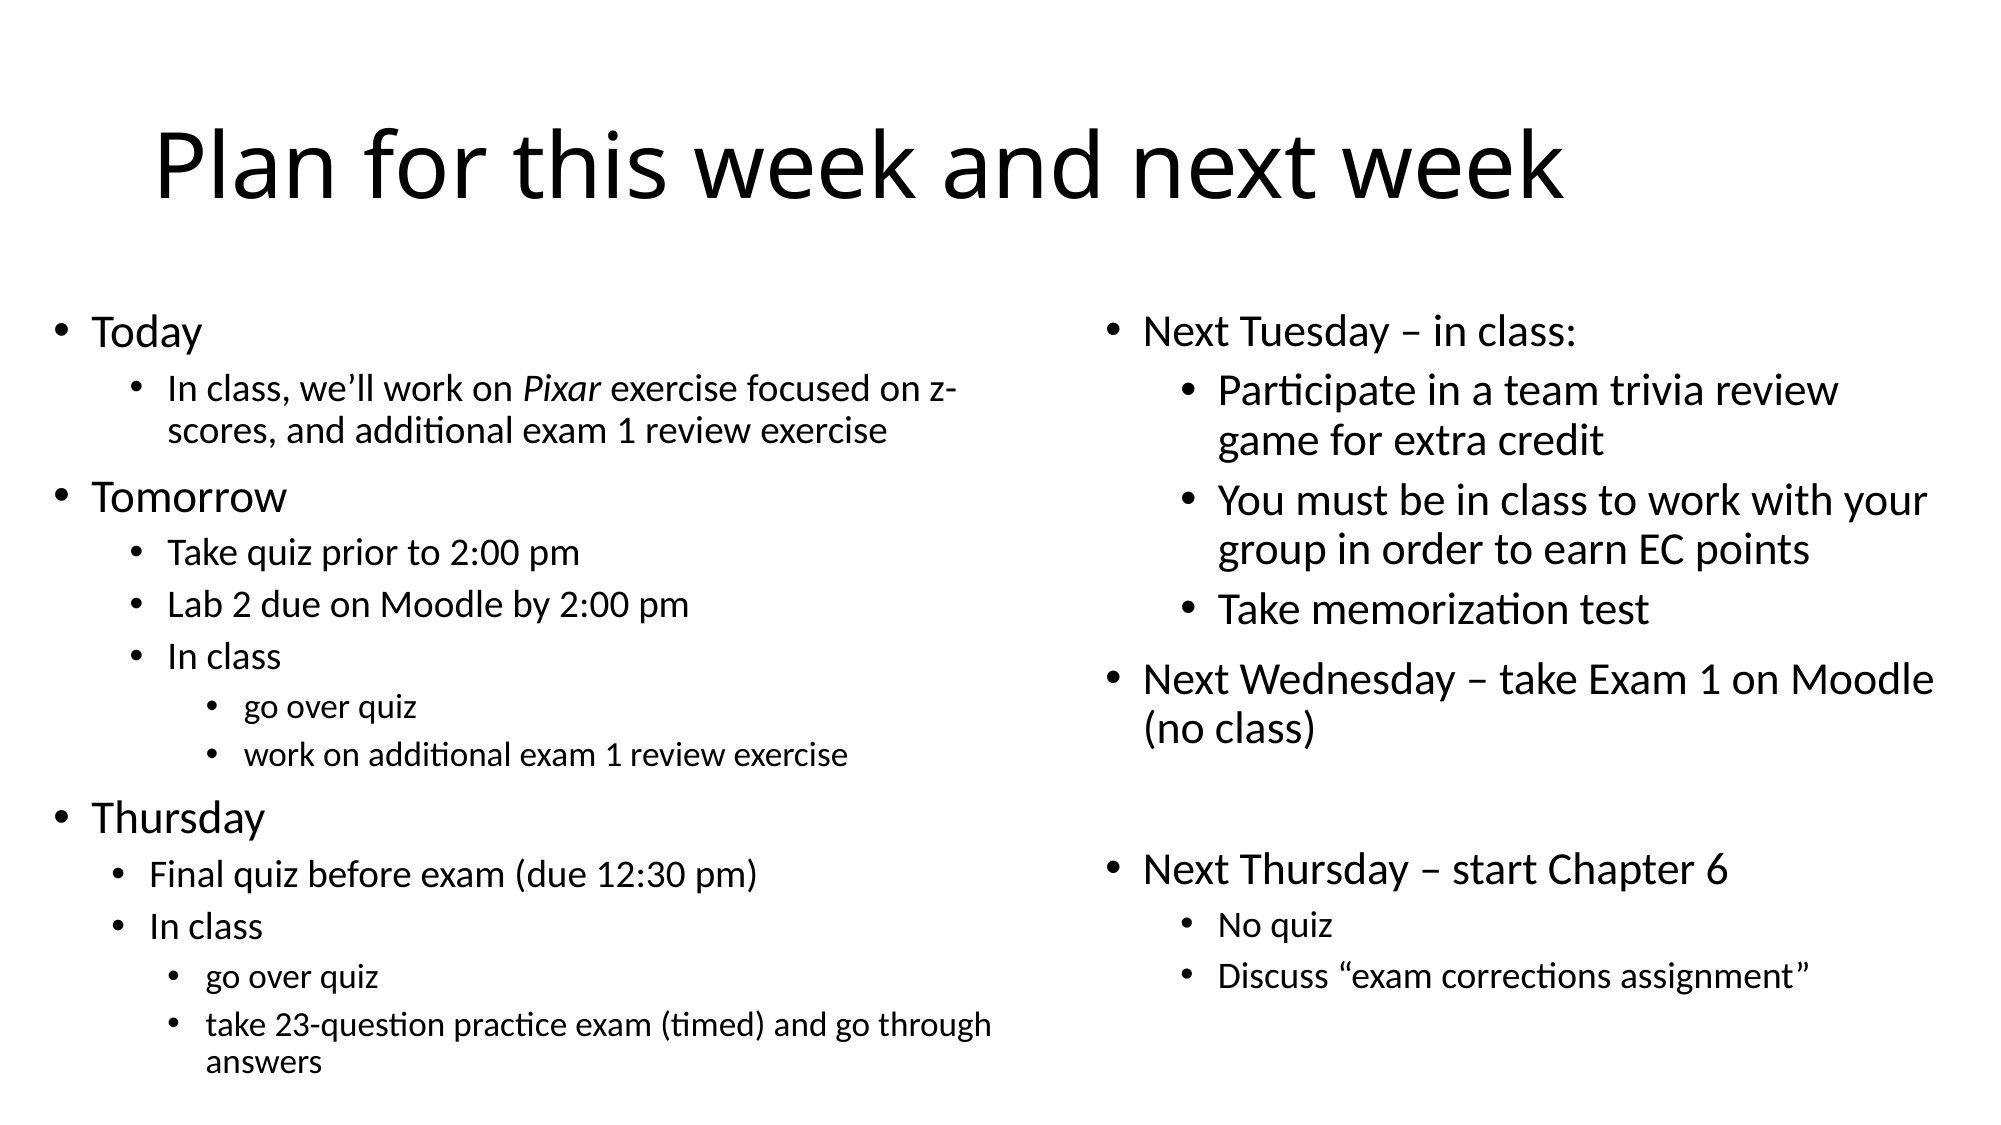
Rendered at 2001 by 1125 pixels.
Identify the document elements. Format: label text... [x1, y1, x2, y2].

text_box Next Tuesday – in class: Participate in a team trivia review game for extra credit You must be in class to work with your group in order to earn EC points Take memorization test Next Wednesday – take Exam 1 on Moodle (no class) Next Thursday – start Chapter 6 No quiz Discuss “exam corrections assignment” [1090, 298, 1963, 1094]
list Today In class, we’ll work on Pixar exercise focused on z-scores, and additional exam 1 review exercise Tomorrow Take quiz prior to 2:00 pm Lab 2 due on Moodle by 2:00 pm In class go over quiz work on additional exam 1 review exercise Thursday Final quiz before exam (due 12:30 pm) In class go over quiz take 23-question practice exam (timed) and go through answers [38, 299, 1009, 1094]
title Plan for this week and next week [137, 59, 1863, 278]
